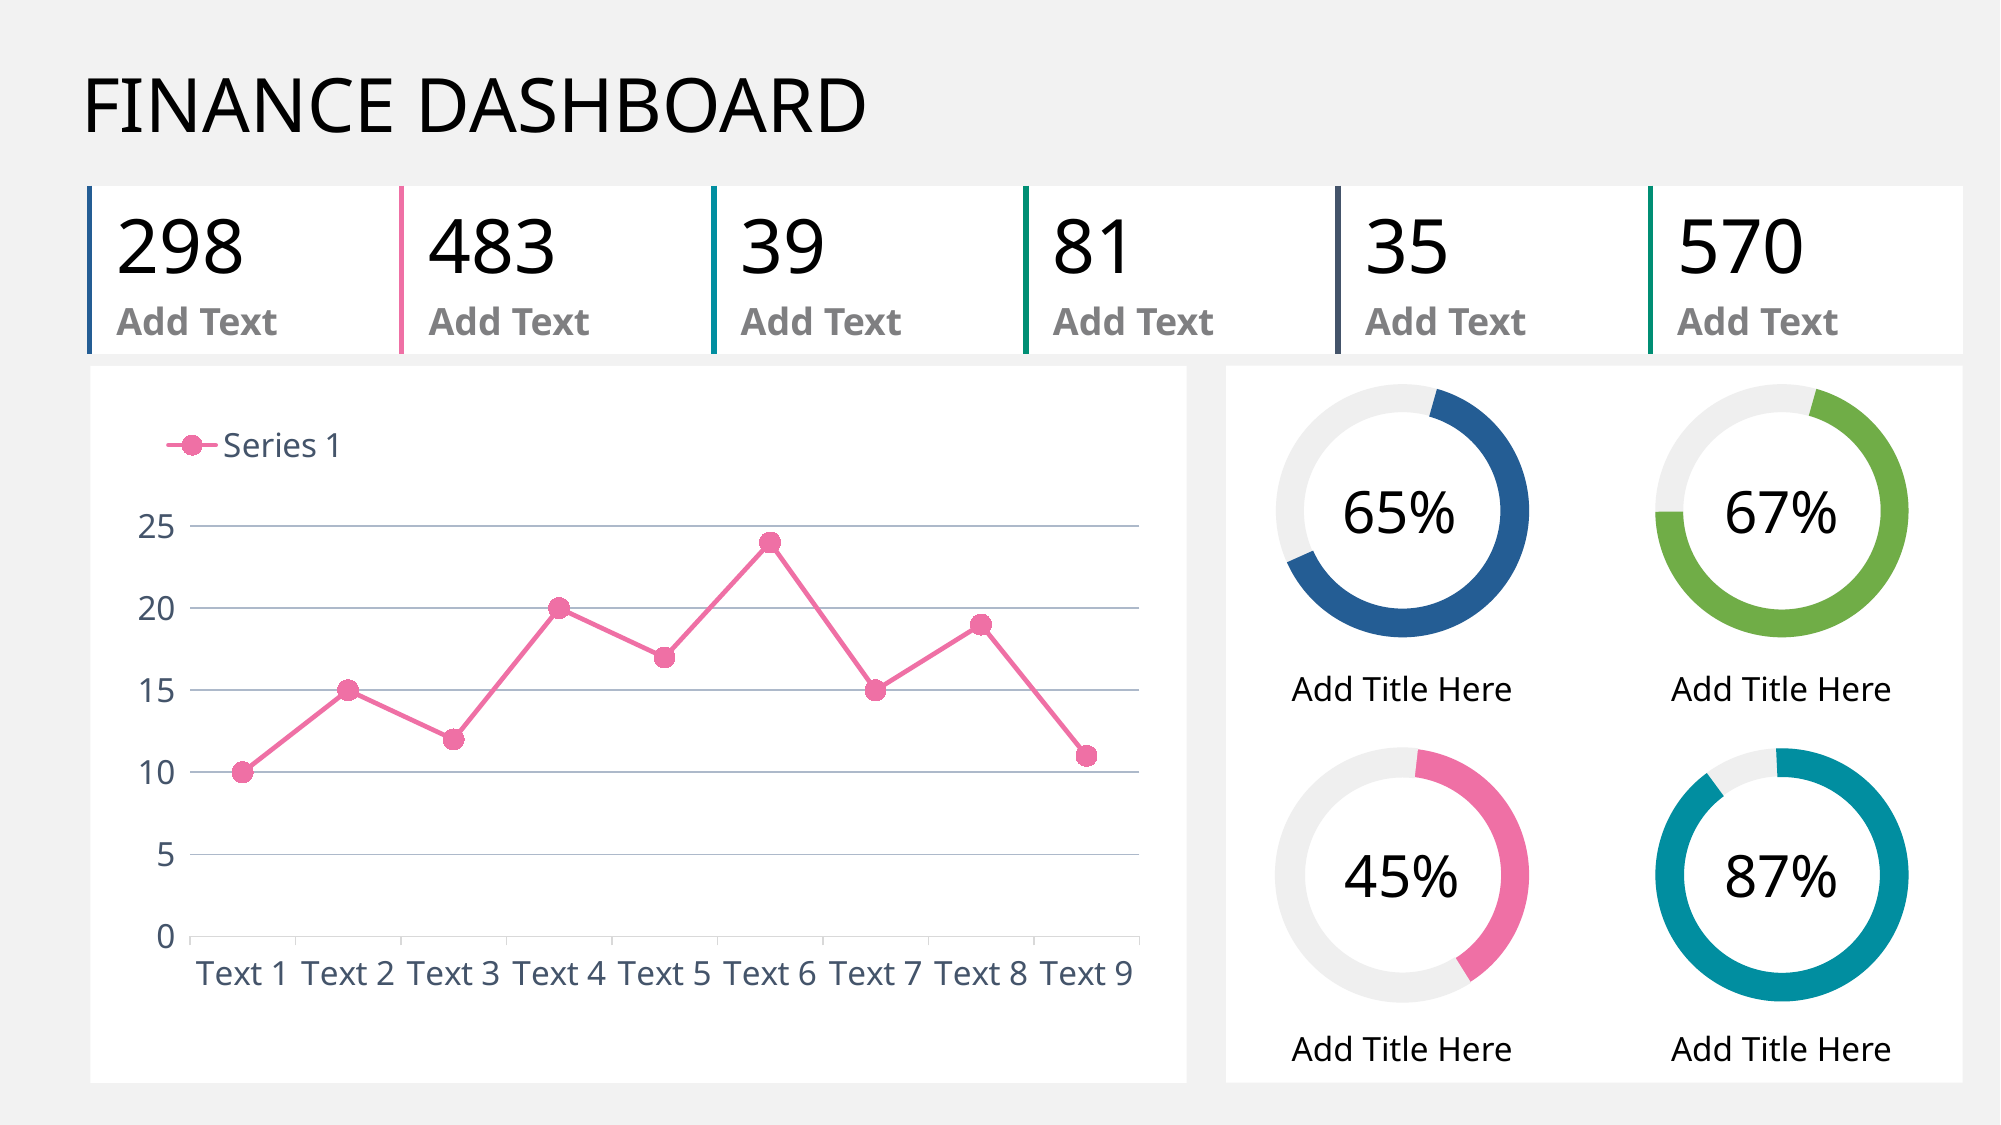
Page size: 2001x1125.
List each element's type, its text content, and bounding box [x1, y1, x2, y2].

table_header 35 Add Text [1341, 218, 1648, 354]
table_header 298 Add Text [92, 218, 399, 354]
title FINANCE DASHBOARD [66, 0, 1944, 218]
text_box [1258, 748, 1926, 1081]
table_header 39 Add Text [717, 218, 1023, 354]
text_box [1225, 365, 1964, 1084]
chart [90, 365, 1187, 1083]
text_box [1258, 384, 1926, 721]
table_header 81 Add Text [1029, 218, 1335, 354]
table_header 570 Add Text [1653, 186, 1963, 354]
table_header 483 Add Text [404, 218, 711, 354]
